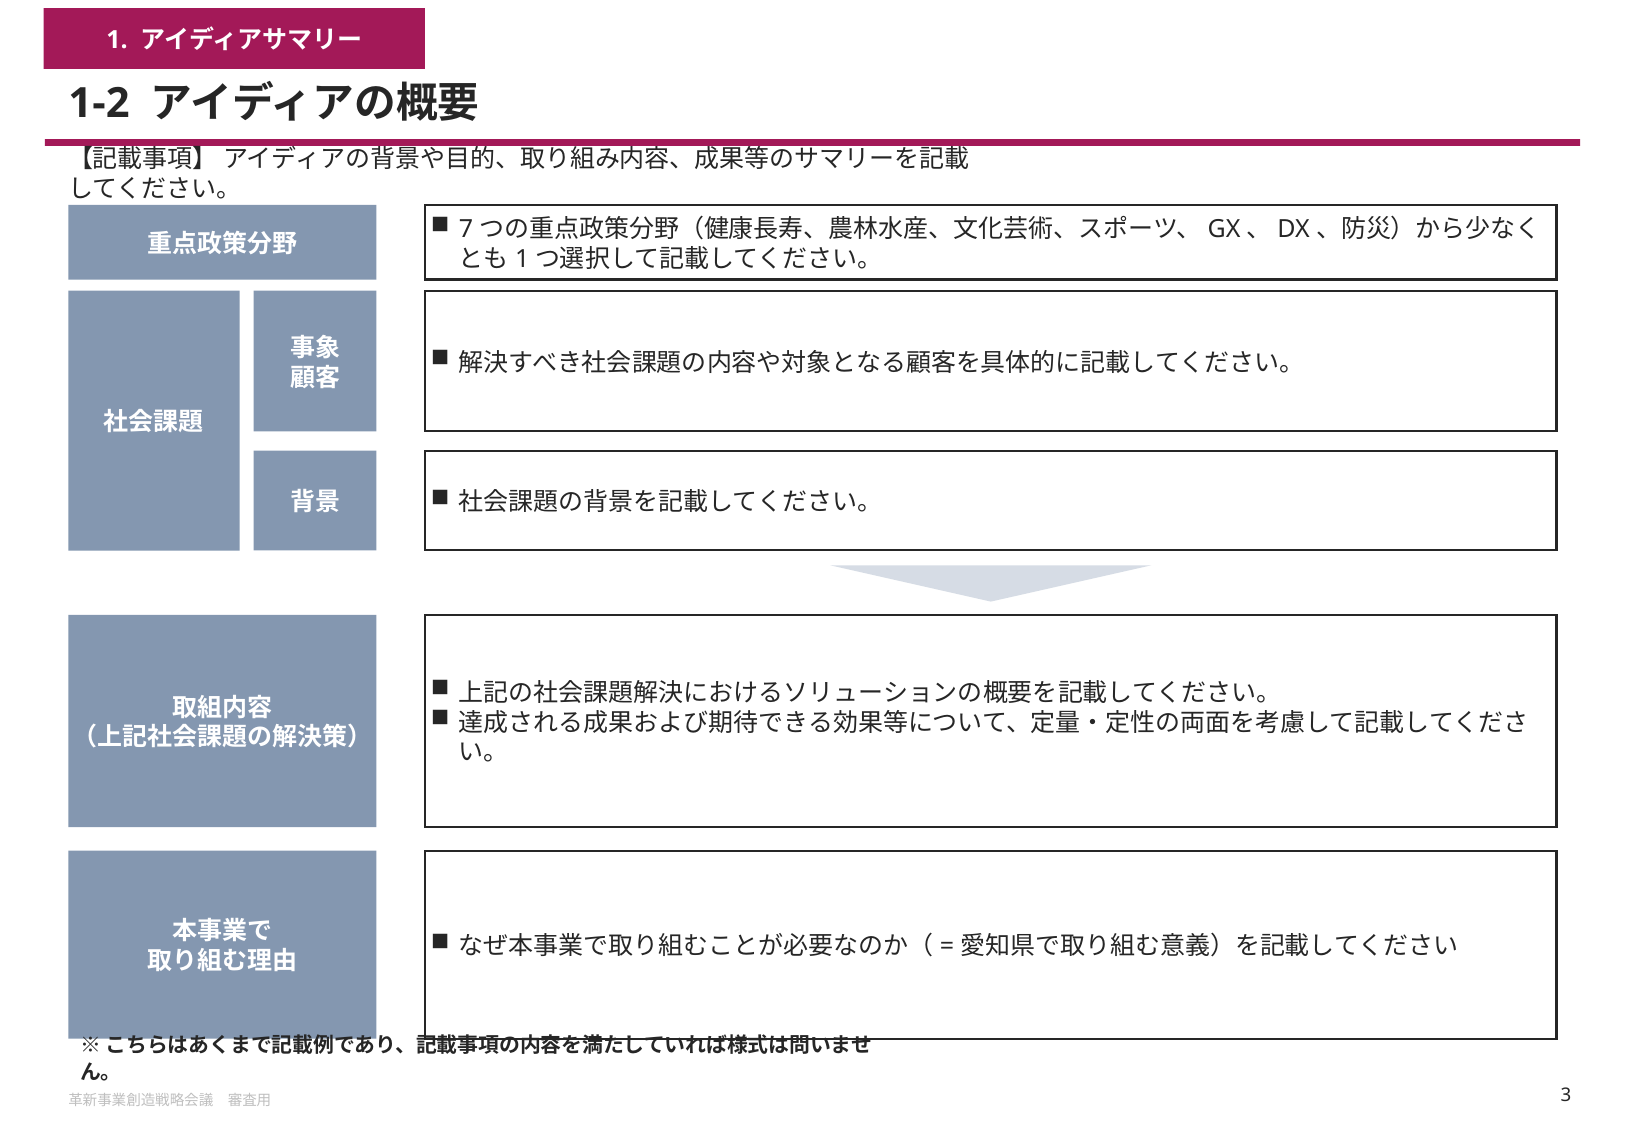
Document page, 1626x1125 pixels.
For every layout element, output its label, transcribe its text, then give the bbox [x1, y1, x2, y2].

text_box 背景 [253, 450, 377, 551]
text_box 7つの重点政策分野（健康長寿、農林水産、文化芸術、スポーツ、GX、DX、防災）から少なくとも1つ選択して記載してください。 [424, 204, 1557, 280]
text_box 事象 顧客 [253, 290, 377, 432]
text_box [830, 565, 1152, 602]
text_box 社会課題 [68, 290, 240, 551]
text_box 社会課題の背景を記載してください。 [424, 450, 1557, 551]
text_box 【記載事項】 アイディアの背景や目的、取り組み内容、成果等のサマリーを記載してください。 [62, 137, 982, 207]
text_box 取組内容 （上記社会課題の解決策） [68, 614, 377, 828]
text_box 本事業で 取り組む理由 [68, 850, 377, 1037]
text_box 解決すべき社会課題の内容や対象となる顧客を具体的に記載してください。 [424, 290, 1557, 432]
title 1-2 アイディアの概要 [68, 70, 1557, 131]
text_box 1. アイディアサマリー [43, 8, 425, 69]
text_box ※こちらはあくまで記載例であり、記載事項の内容を満たしていれば様式は問いません。 [68, 1037, 903, 1077]
footer 革新事業創造戦略会議 審査用 [68, 1080, 736, 1109]
text_box 上記の社会課題解決におけるソリューションの概要を記載してください。 達成される成果および期待できる効果等について、定量・定性の両面を考慮して記載してください。 [424, 614, 1557, 828]
text_box 重点政策分野 [68, 207, 377, 280]
text_box なぜ本事業で取り組むことが必要なのか（=愛知県で取り組む意義）を記載してください [424, 850, 1557, 1039]
